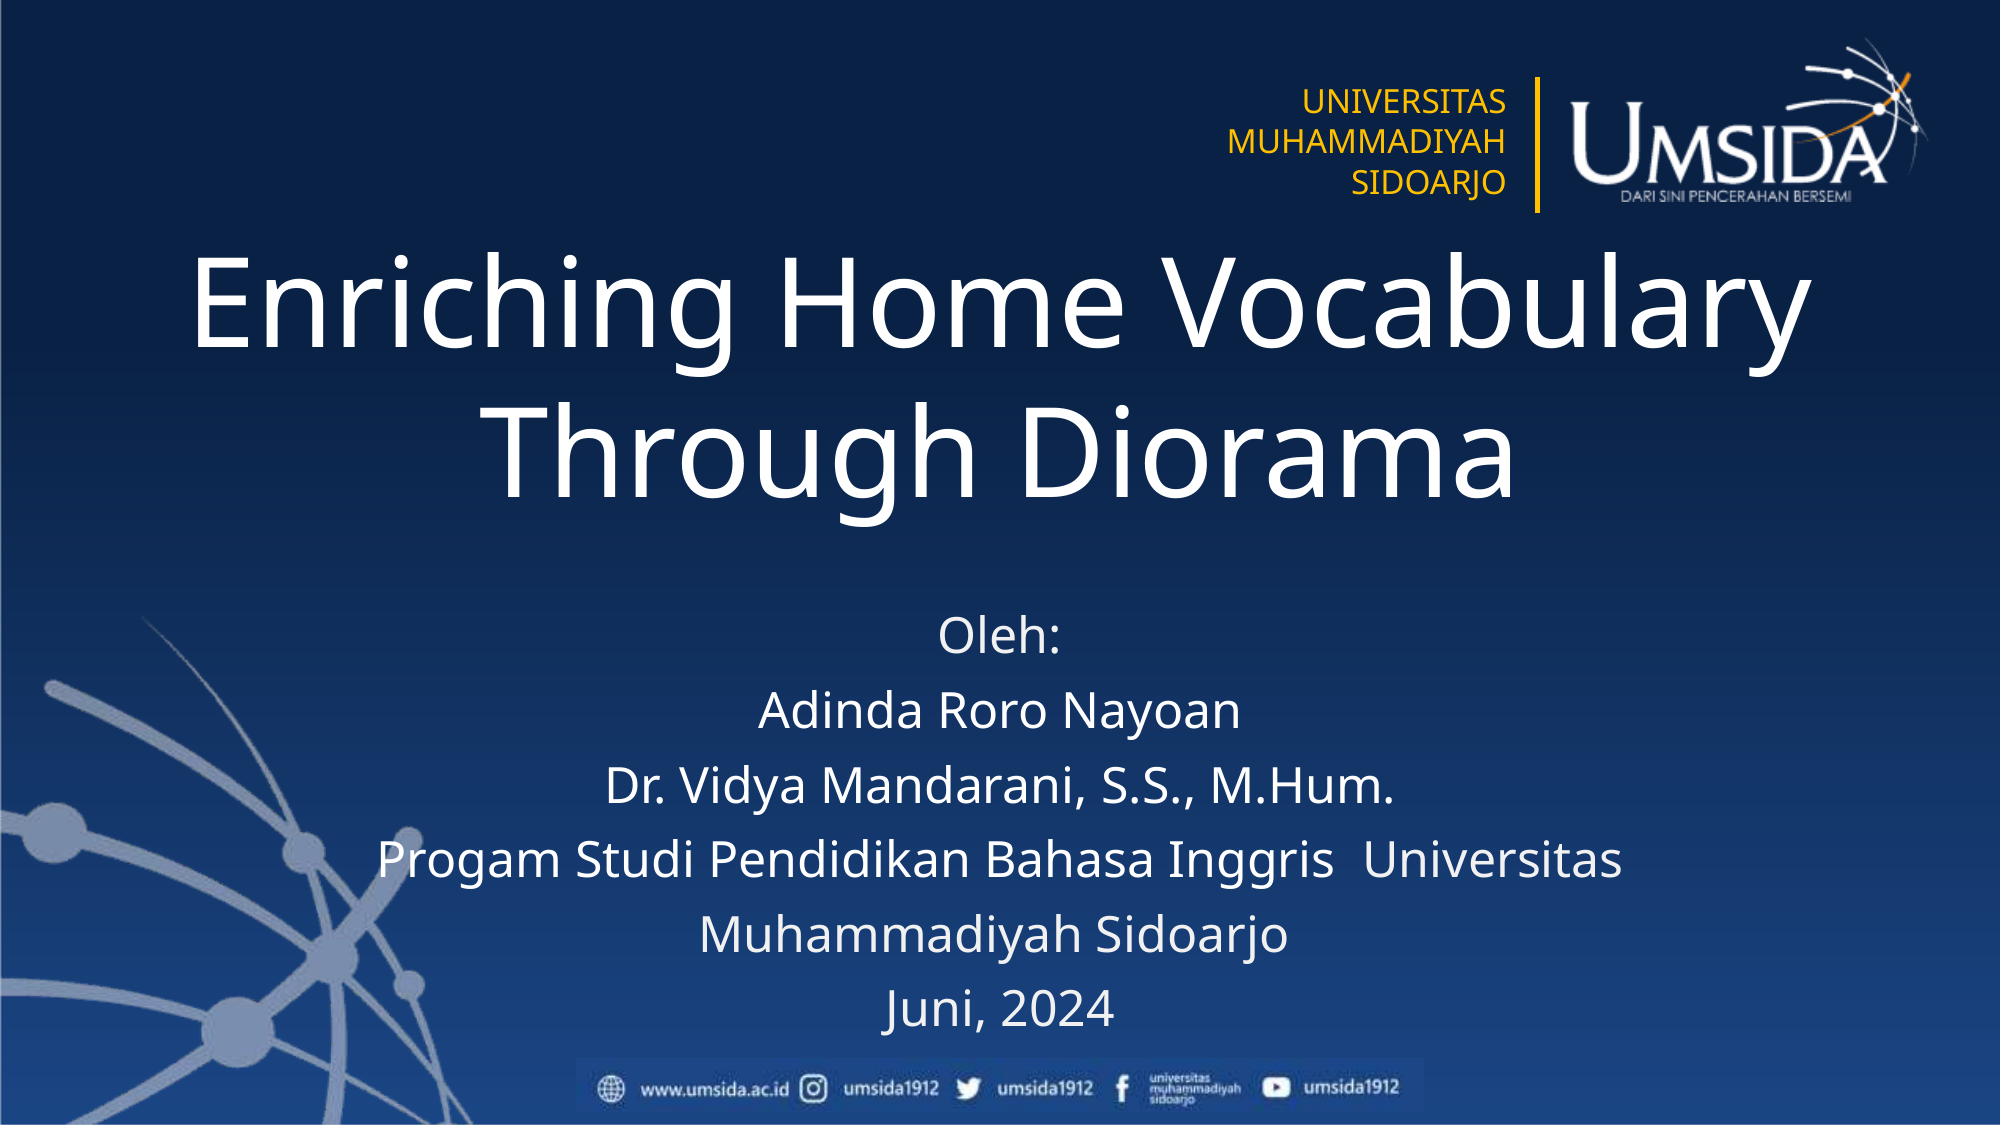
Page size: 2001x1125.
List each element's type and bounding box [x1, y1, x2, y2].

text_box [0, 0, 2000, 1125]
text_box [1537, 36, 1930, 214]
